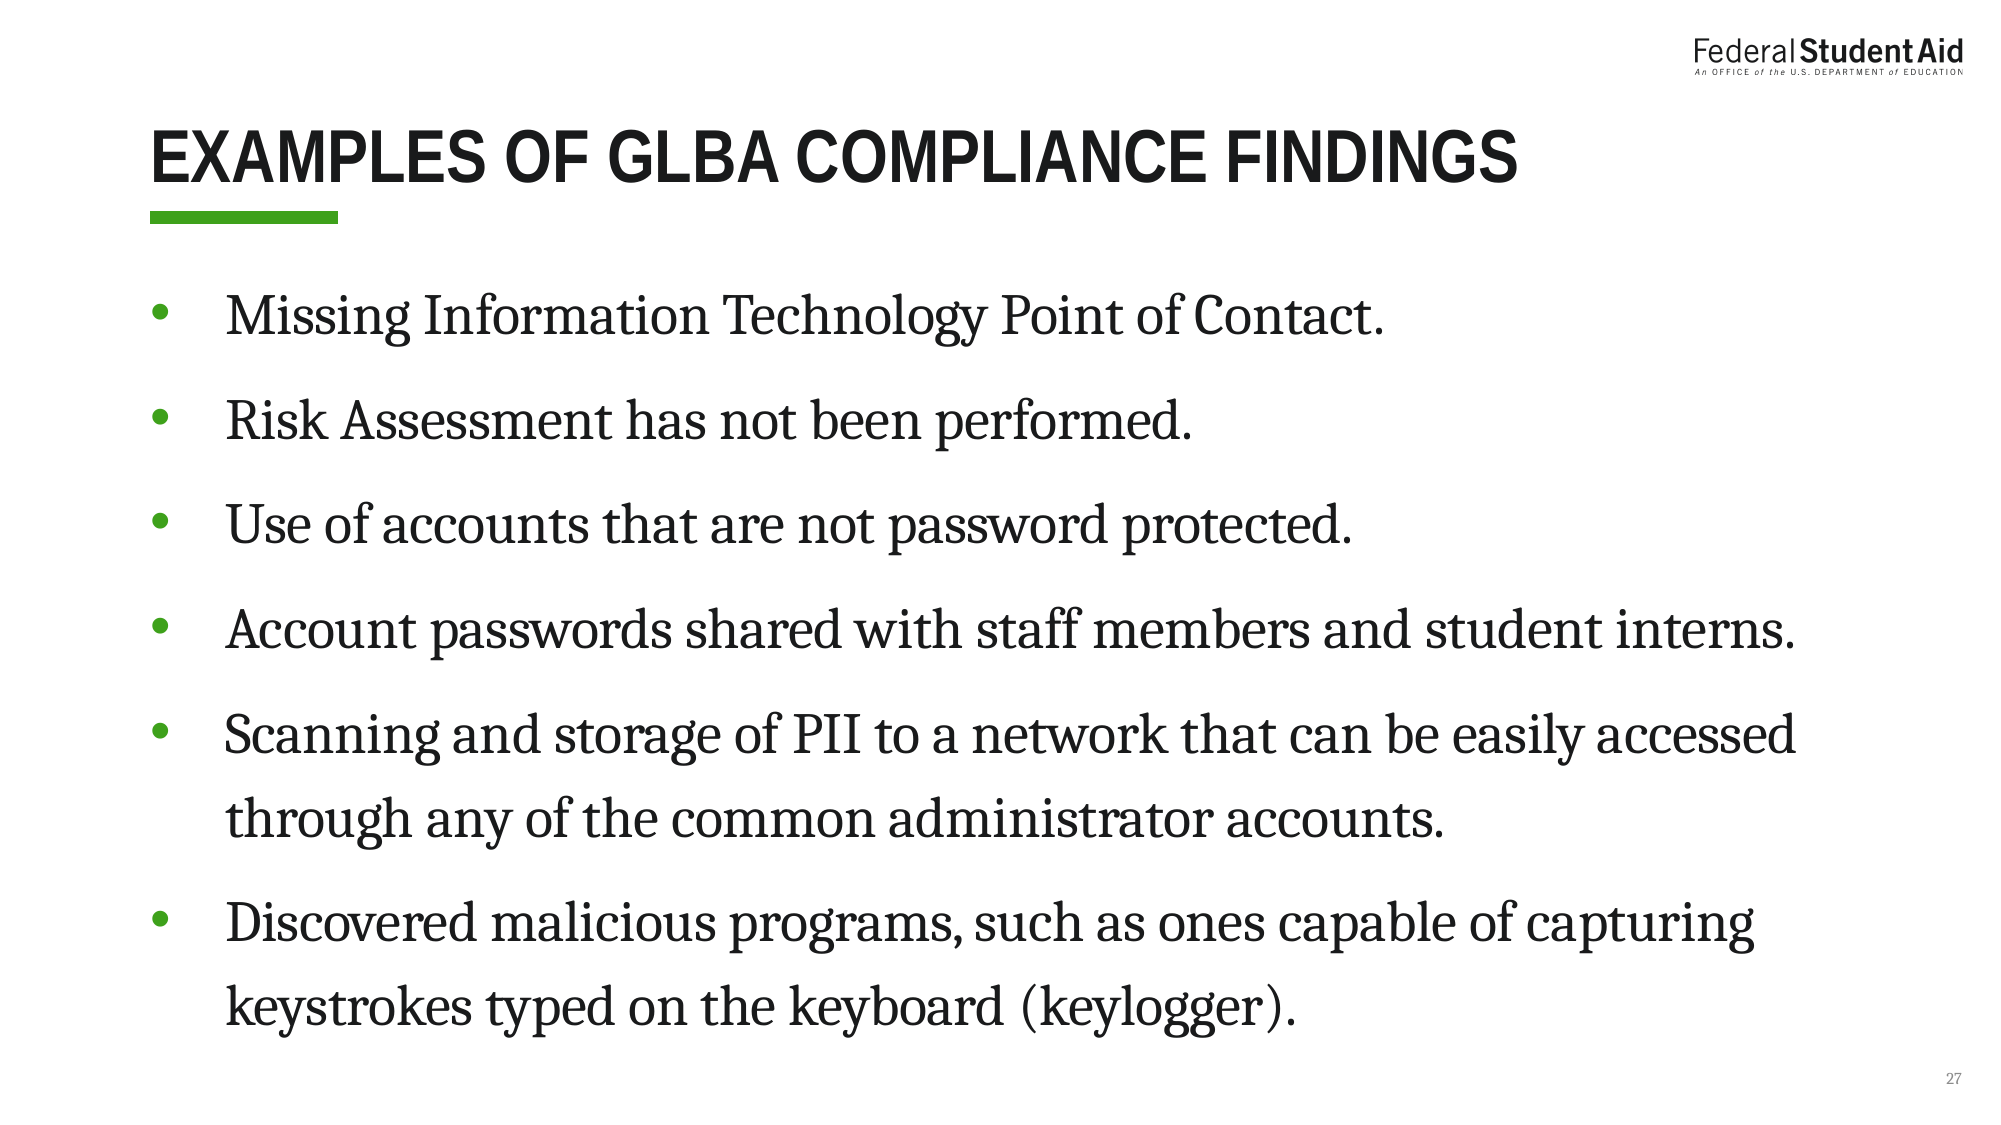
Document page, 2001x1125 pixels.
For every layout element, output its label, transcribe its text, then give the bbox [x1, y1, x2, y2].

slide_number 27 [1916, 1068, 1962, 1089]
picture [1694, 37, 1963, 75]
list Missing Information Technology Point of Contact. Risk Assessment has not been performed. Use of accounts that are not password protected. Account passwords shared with staff members and student interns. Scanning and storage of PII to a network that can be easily accessed through any of the common administrator accounts. Discovered malicious programs, such as ones capable of capturing keystrokes typed on the keyboard (keylogger). [150, 262, 1900, 1050]
title Examples of GLBA Compliance Findings [150, 48, 1662, 199]
